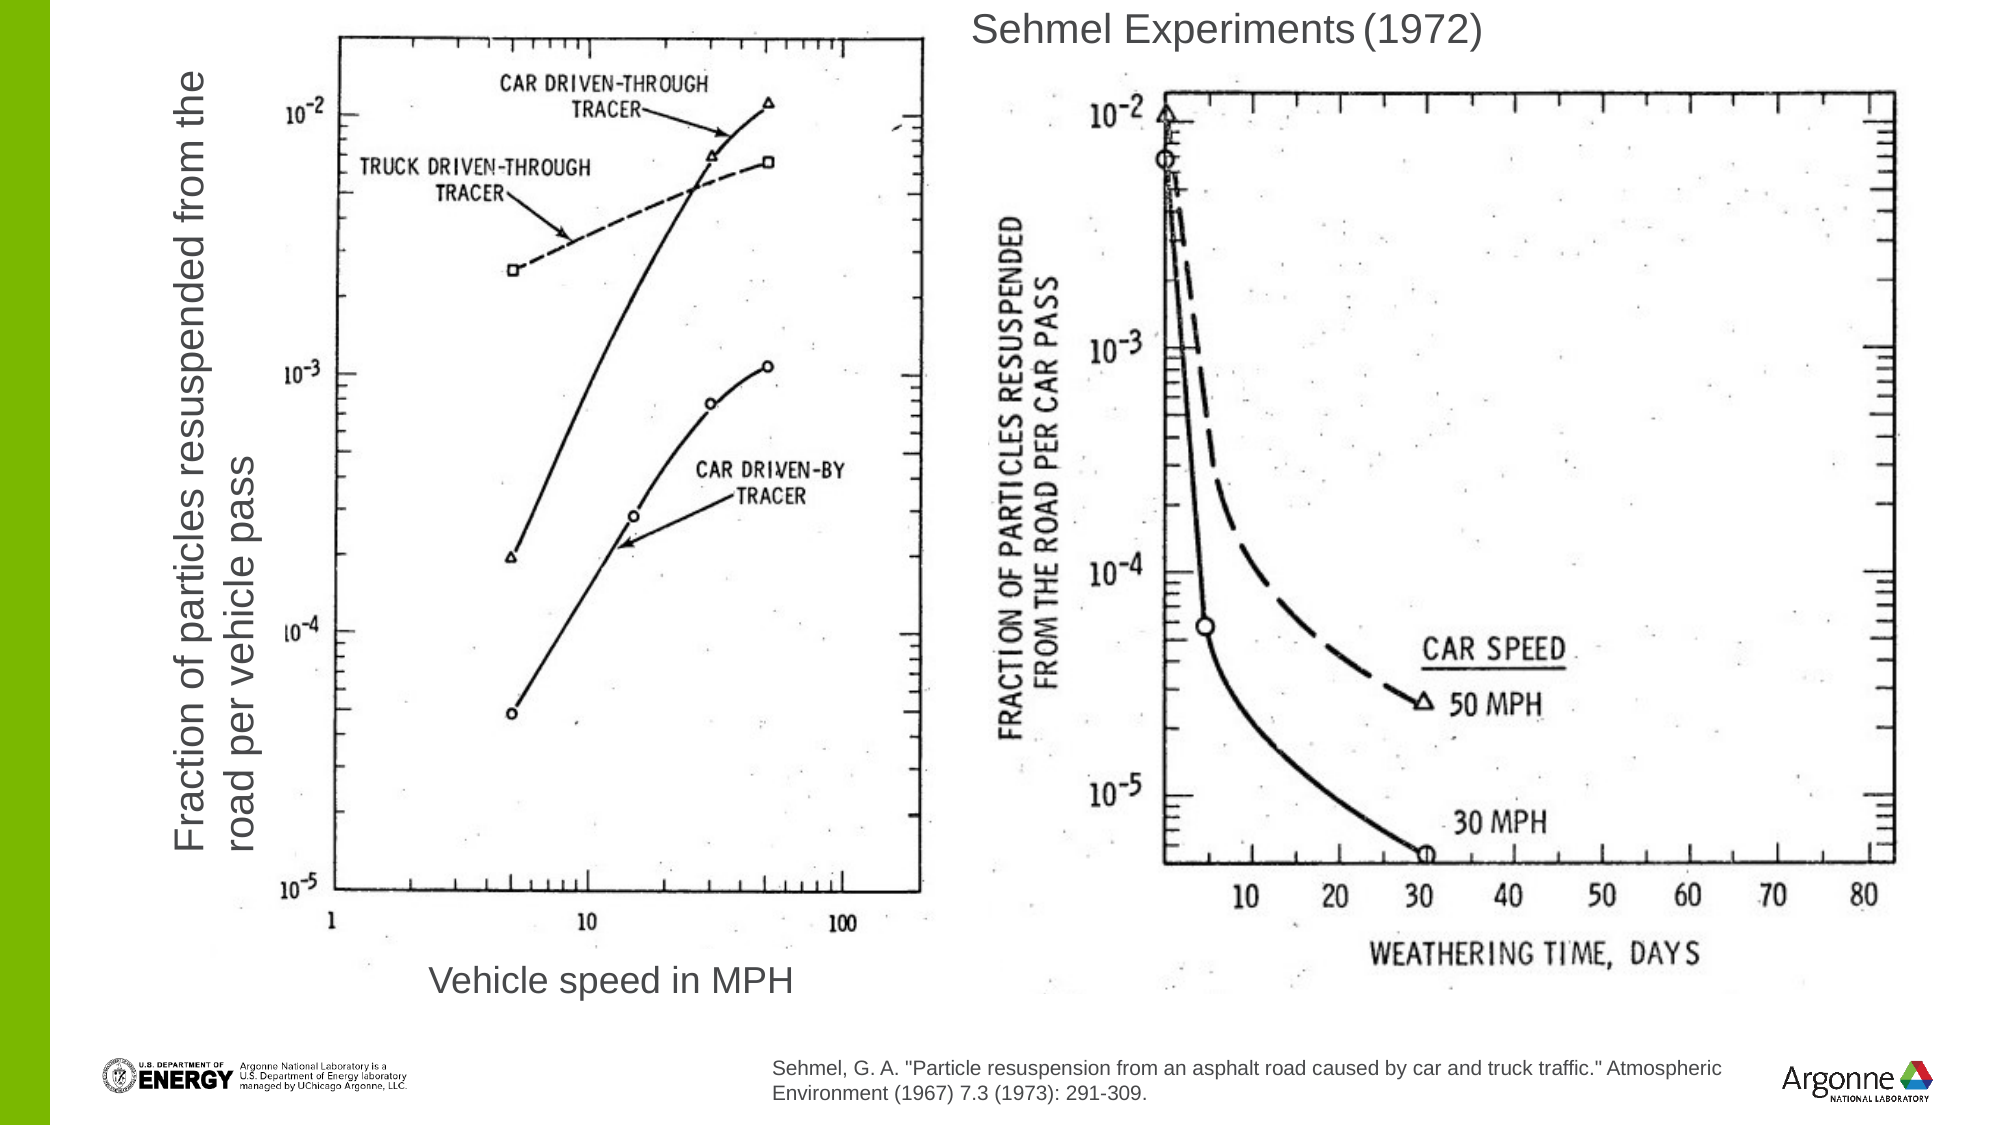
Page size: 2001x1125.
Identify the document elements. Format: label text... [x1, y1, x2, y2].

picture [1774, 1049, 1944, 1111]
picture [99, 1055, 411, 1096]
text_box Sehmel, G. A. "Particle resuspension from an asphalt road caused by car and truck traffic." Atmospheric Environment (1967) 7.3 (1973): 291-309. [757, 1047, 1758, 1113]
text_box Sehmel Experiments (1972) [955, 0, 1525, 23]
picture [108, 23, 1914, 994]
